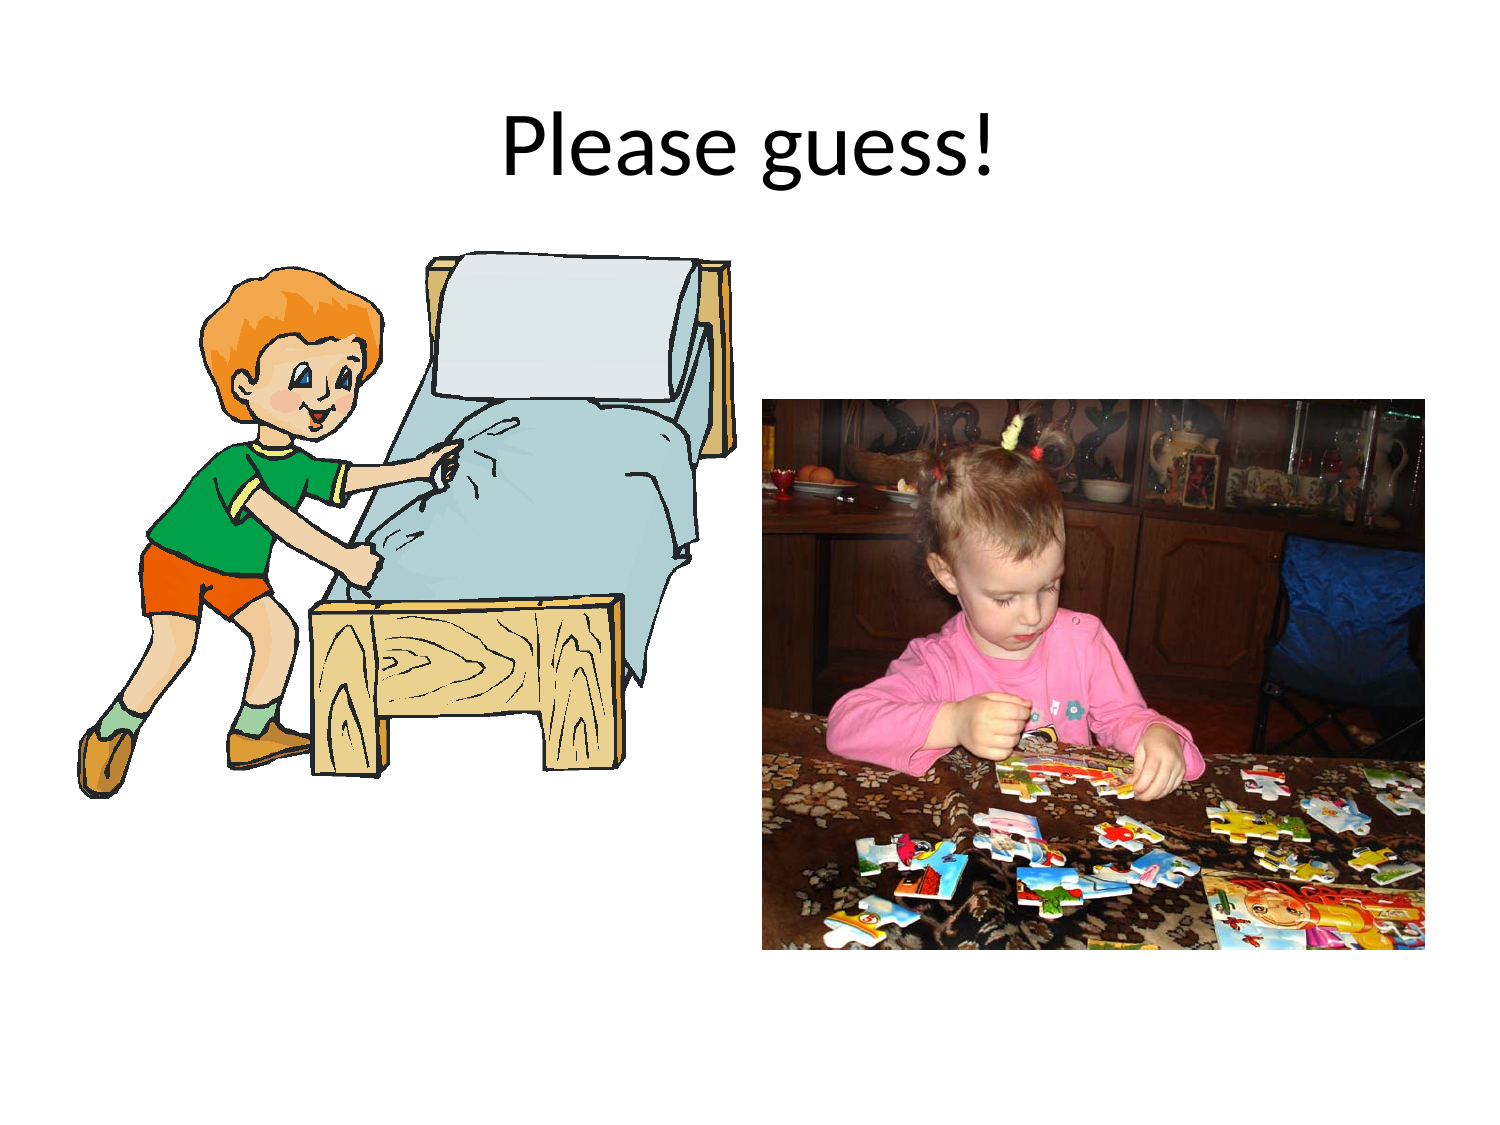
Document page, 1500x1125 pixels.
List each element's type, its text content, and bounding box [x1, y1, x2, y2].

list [762, 399, 1426, 951]
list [74, 249, 738, 801]
title Please guess! [75, 45, 1425, 233]
